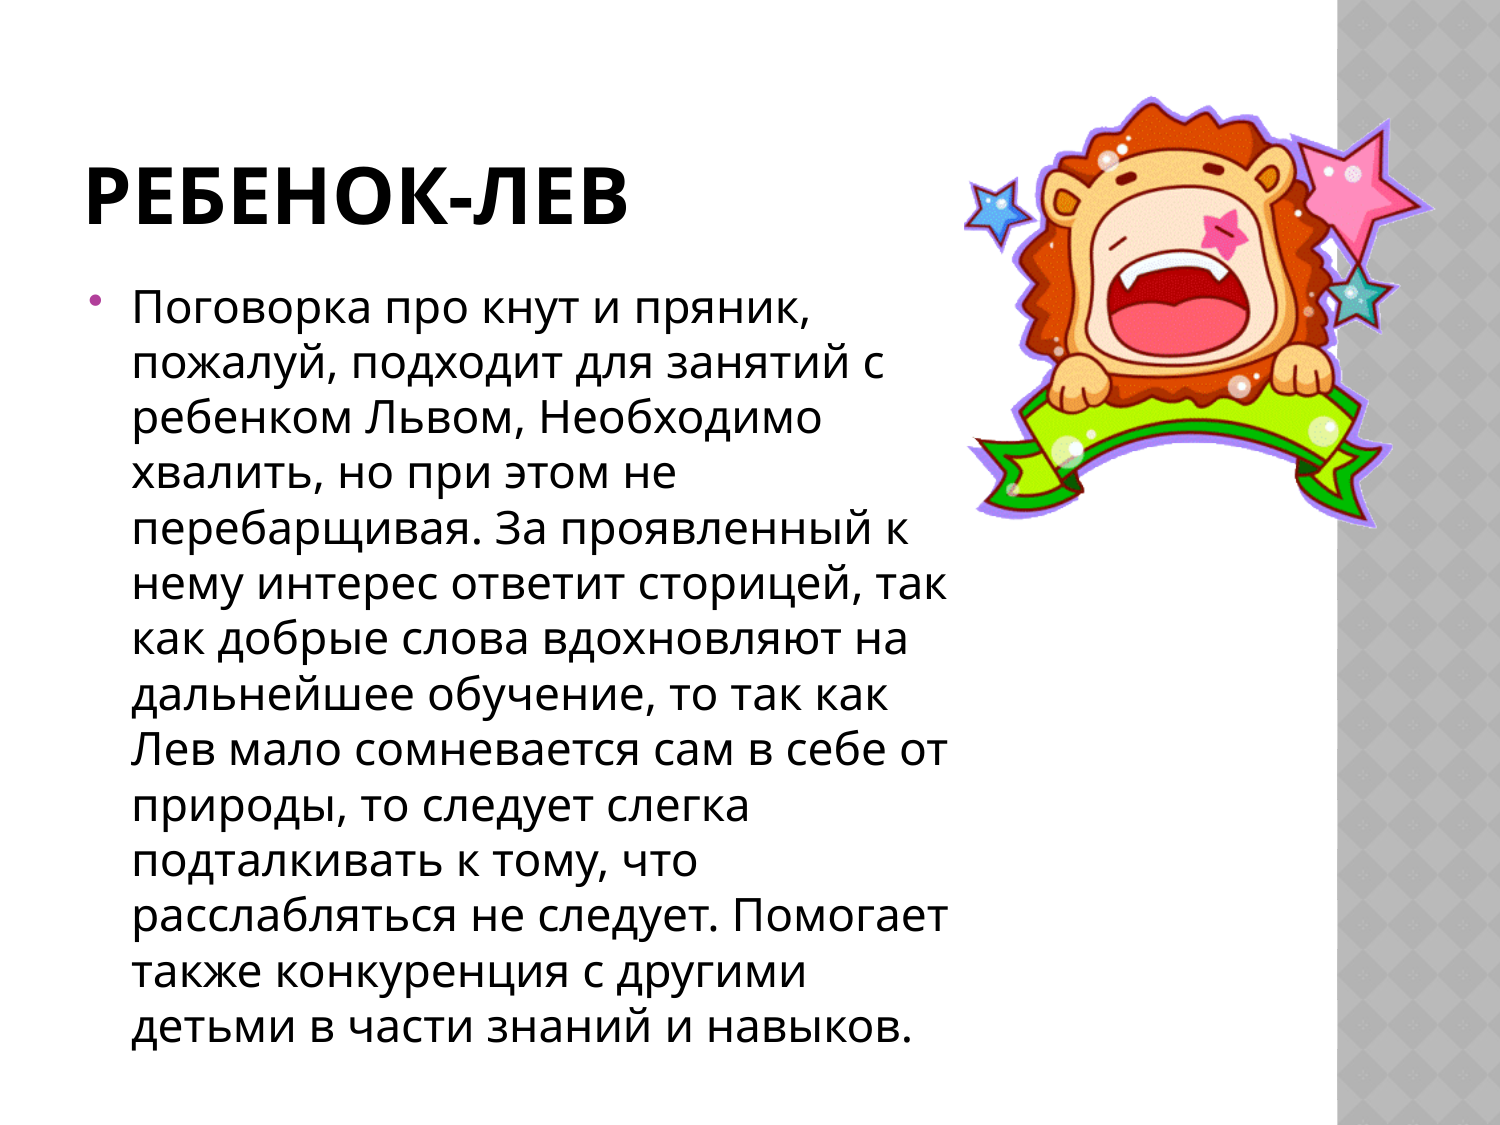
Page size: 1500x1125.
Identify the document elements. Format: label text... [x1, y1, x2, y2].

title Ребенок-лев [75, 52, 1263, 240]
picture [963, 93, 1442, 540]
list Поговорка про кнут и пряник, пожалуй, подходит для занятий с ребенком Львом, Необходимо хвалить, но при этом не перебарщивая. За проявленный к нему интерес ответит сторицей, так как добрые слова вдохновляют на дальнейшее обучение, то так как Лев мало сомневается сам в себе от природы, то следует слегка подталкивать к тому, что расслабляться не следует. Помогает также конкуренция с другими детьми в части знаний и навыков. [75, 269, 985, 1059]
